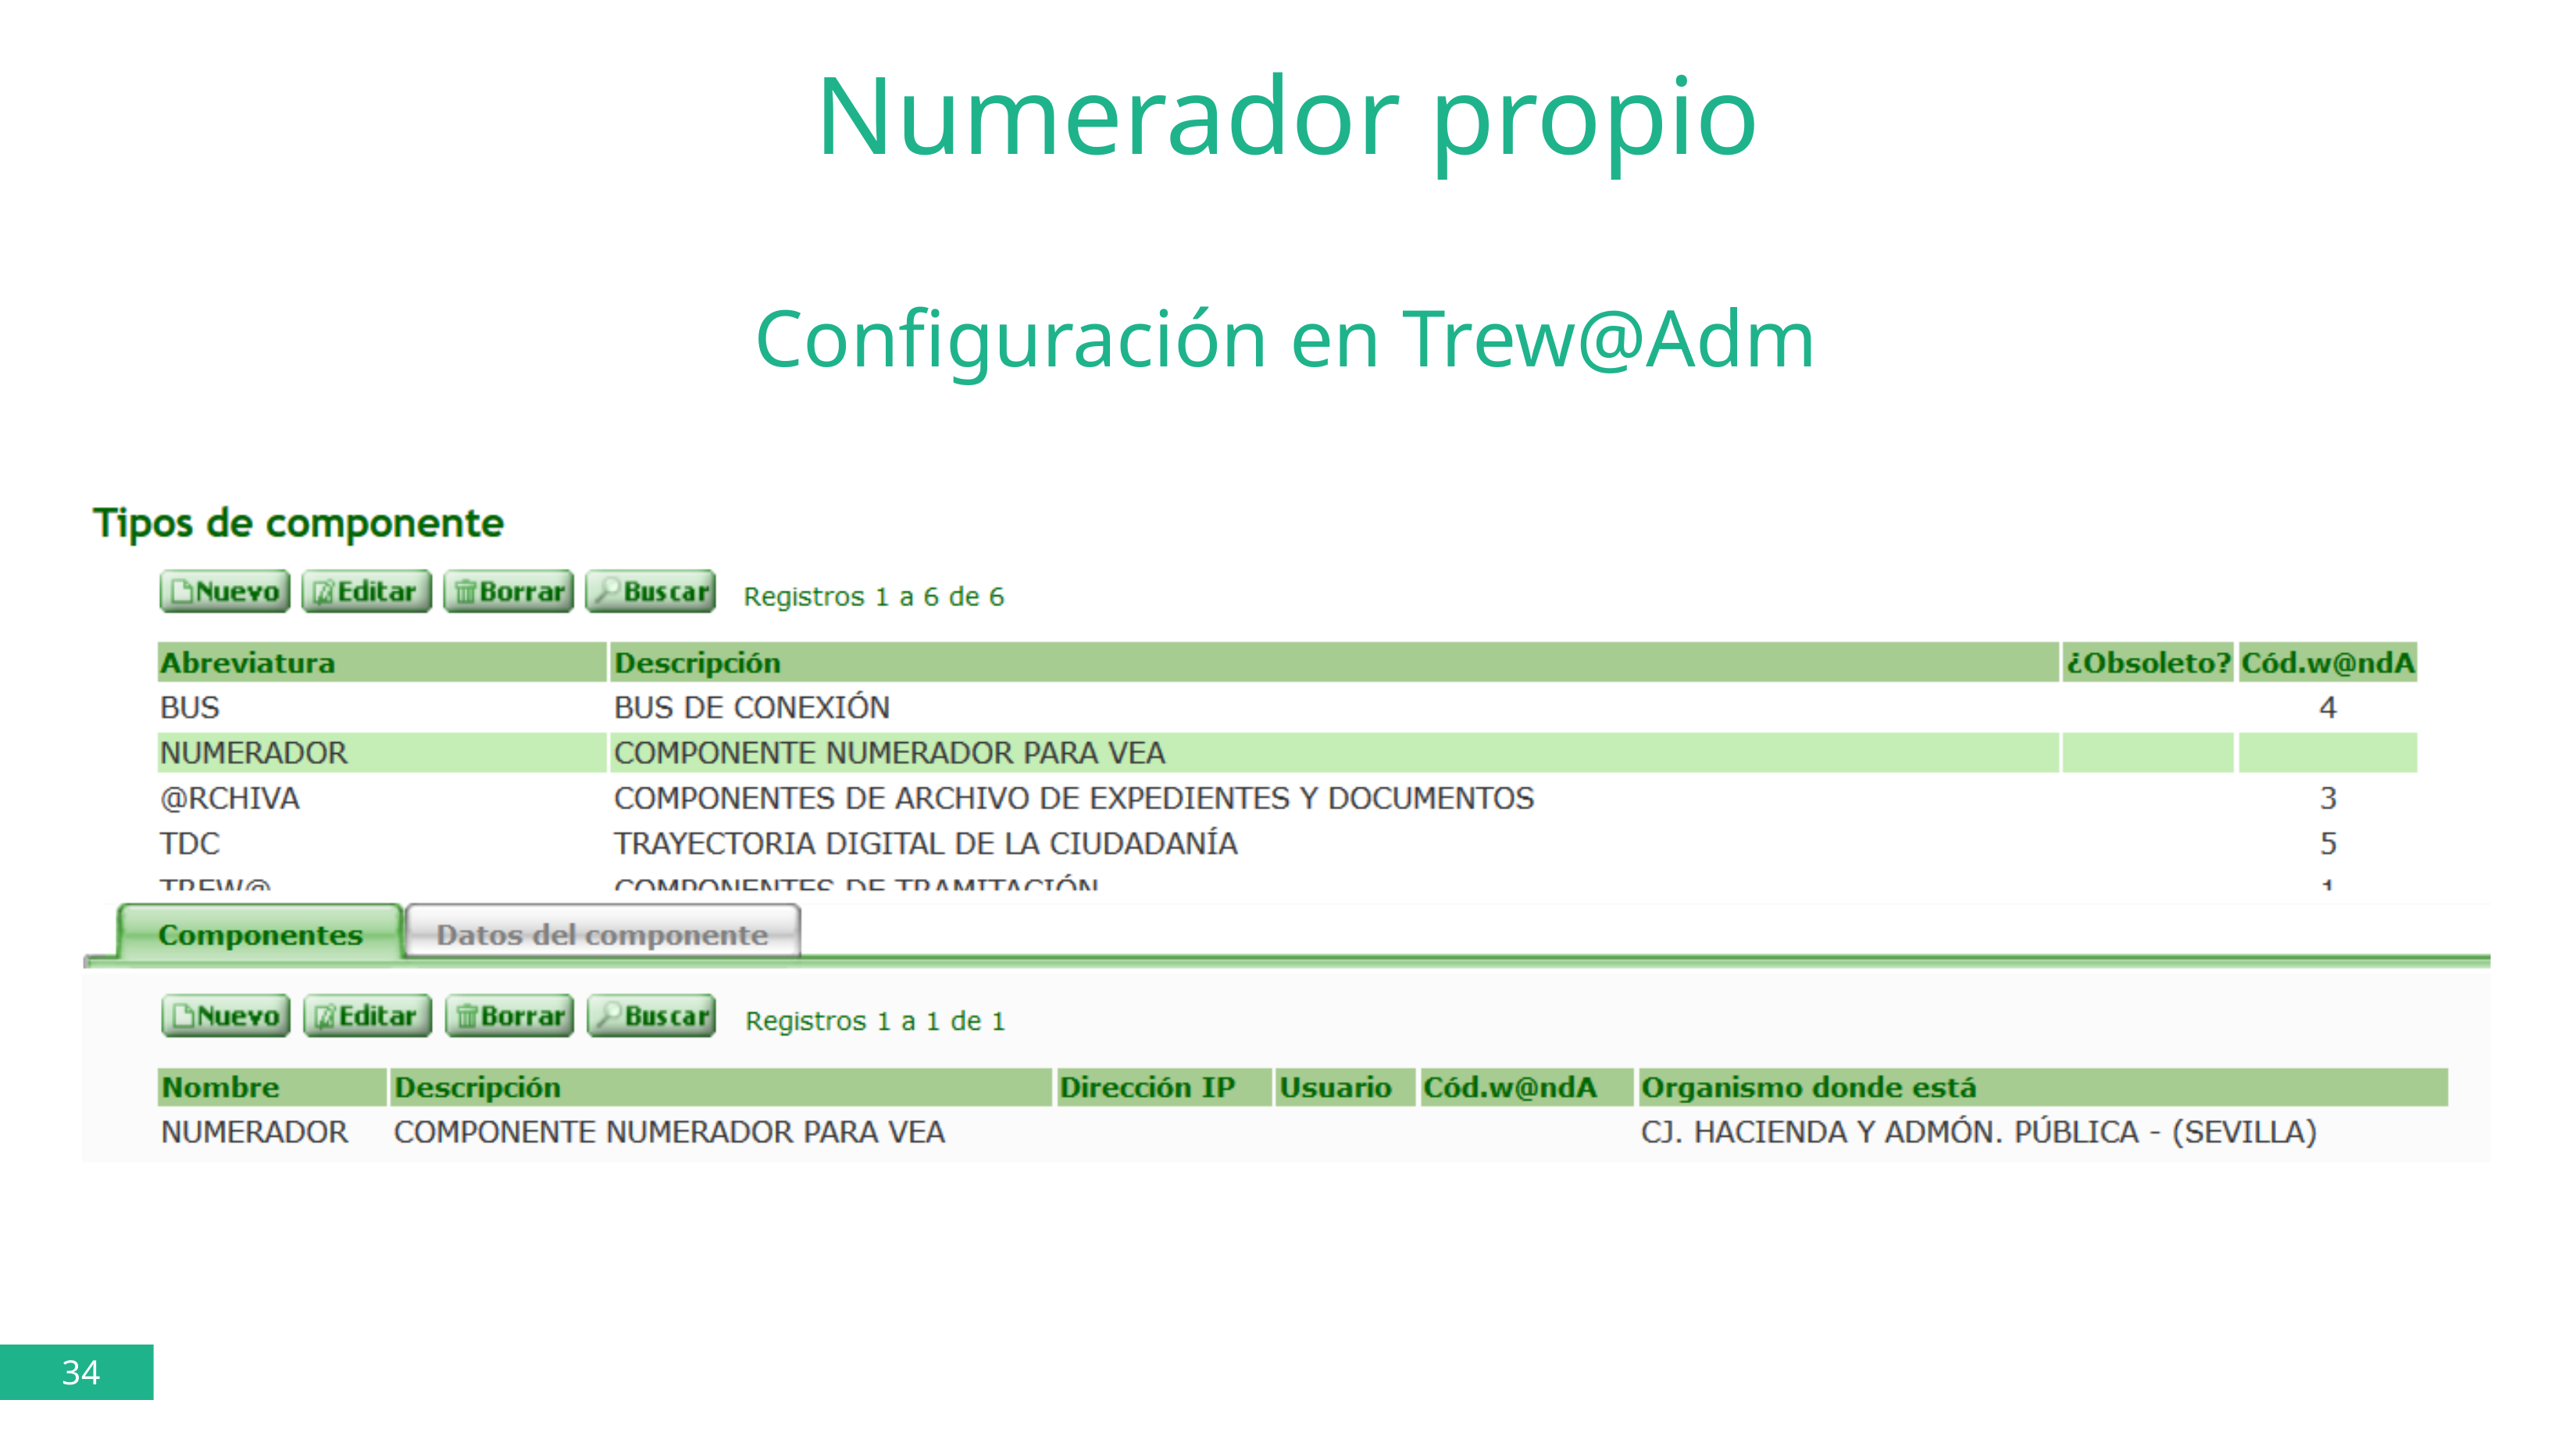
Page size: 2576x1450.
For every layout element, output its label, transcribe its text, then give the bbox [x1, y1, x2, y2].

slide_number 34 [41, 1351, 112, 1394]
picture [81, 488, 2491, 1163]
text_box Numerador propio [0, 41, 2576, 182]
text_box Configuración en Trew@Adm [0, 282, 2574, 388]
text_box [0, 1345, 154, 1400]
